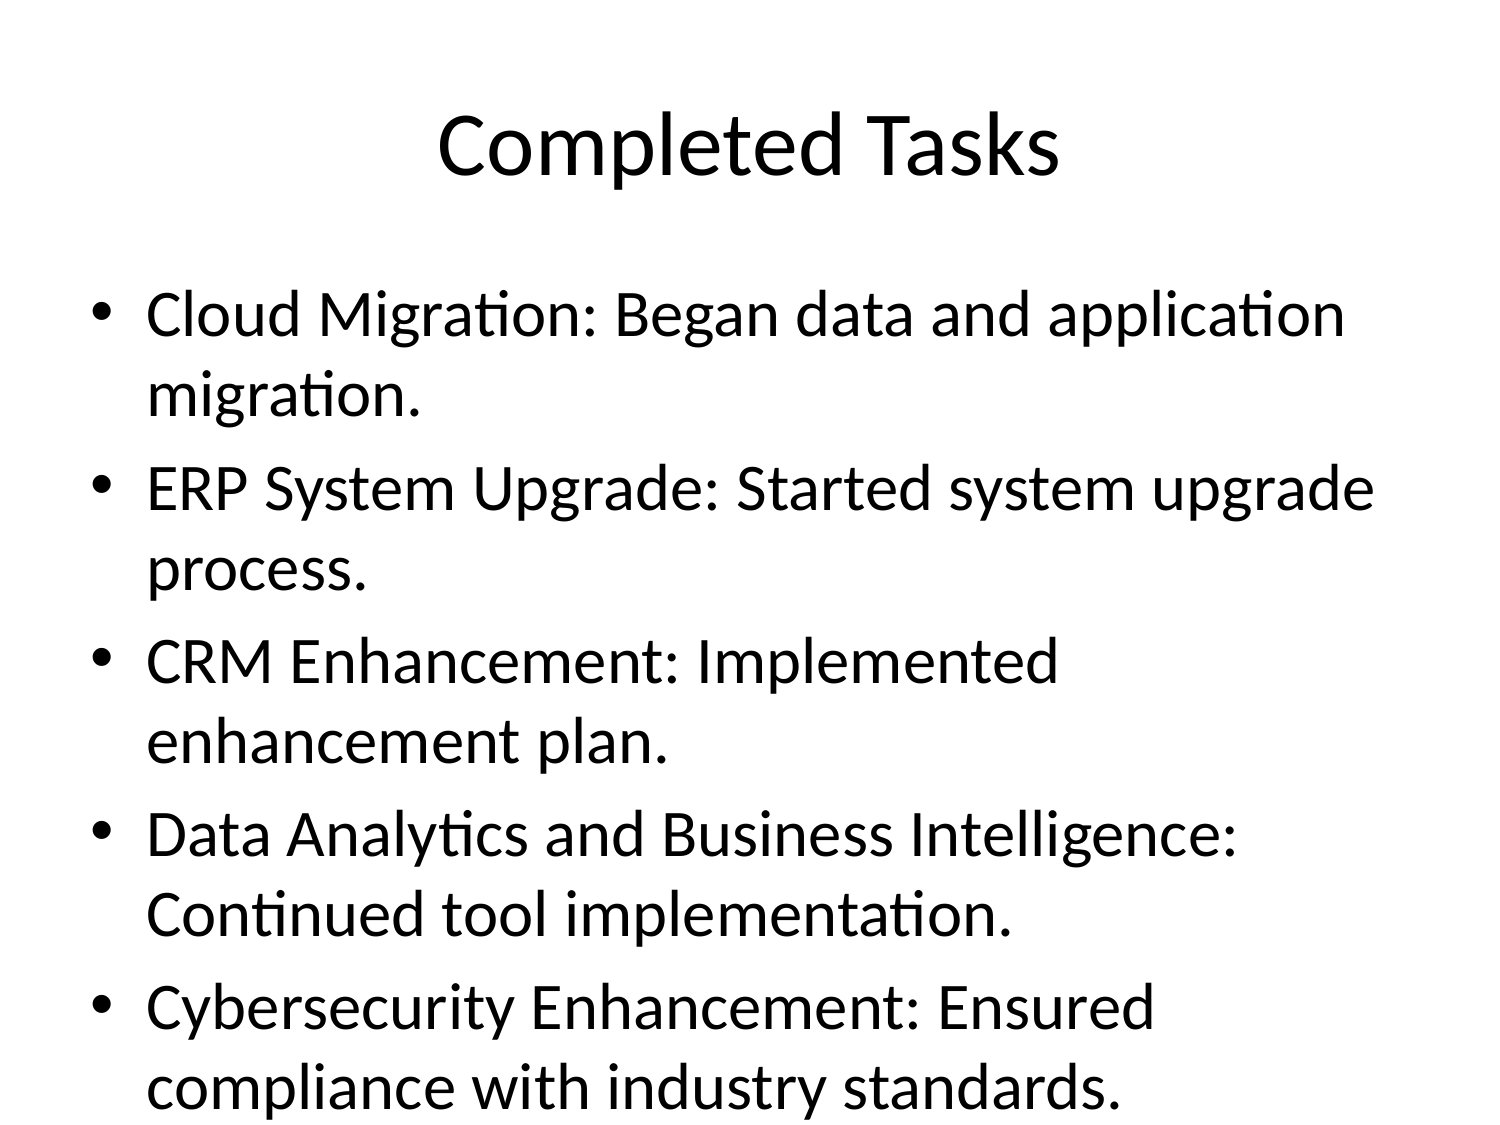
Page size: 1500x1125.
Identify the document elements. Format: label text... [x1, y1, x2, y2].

list Cloud Migration: Began data and application migration. ERP System Upgrade: Started system upgrade process. CRM Enhancement: Implemented enhancement plan. Data Analytics and Business Intelligence: Continued tool implementation. Cybersecurity Enhancement: Ensured compliance with industry standards. Digital Workplace Transformation: Optimized new workplace environment. [75, 262, 1425, 1005]
title Completed Tasks [75, 45, 1425, 233]
